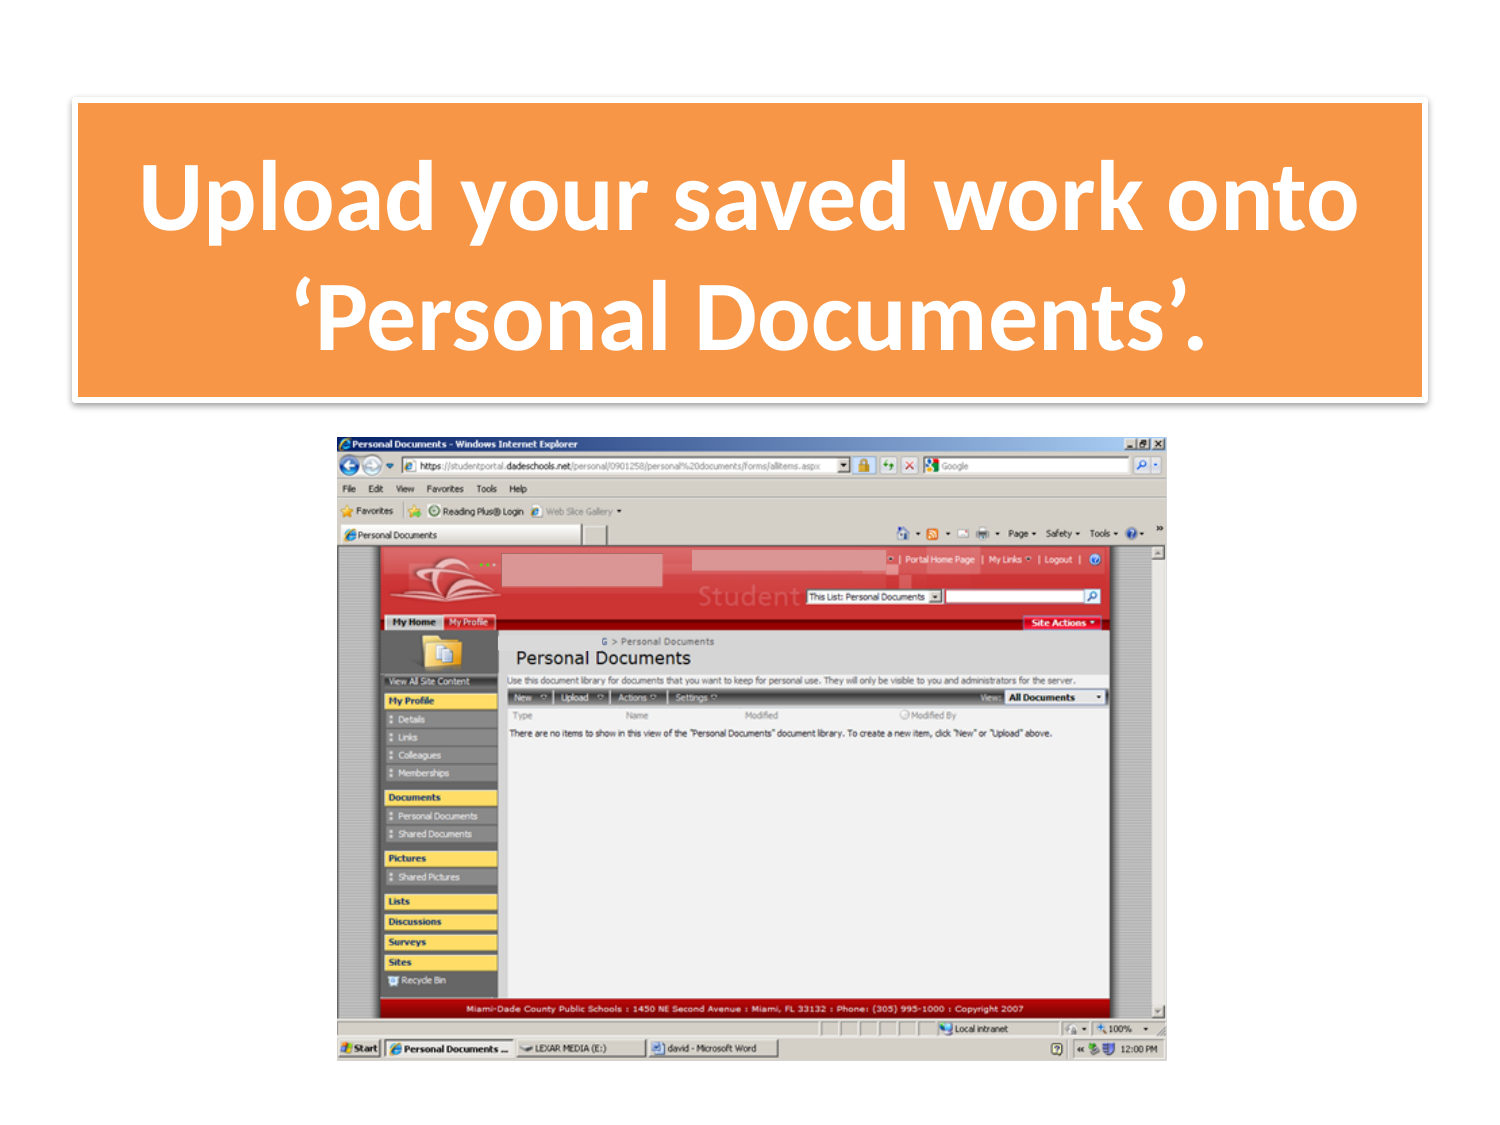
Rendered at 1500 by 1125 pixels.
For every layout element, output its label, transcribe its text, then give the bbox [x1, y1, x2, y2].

picture [337, 437, 1169, 1062]
title Upload your saved work onto ‘Personal Documents’. [72, 97, 1428, 403]
